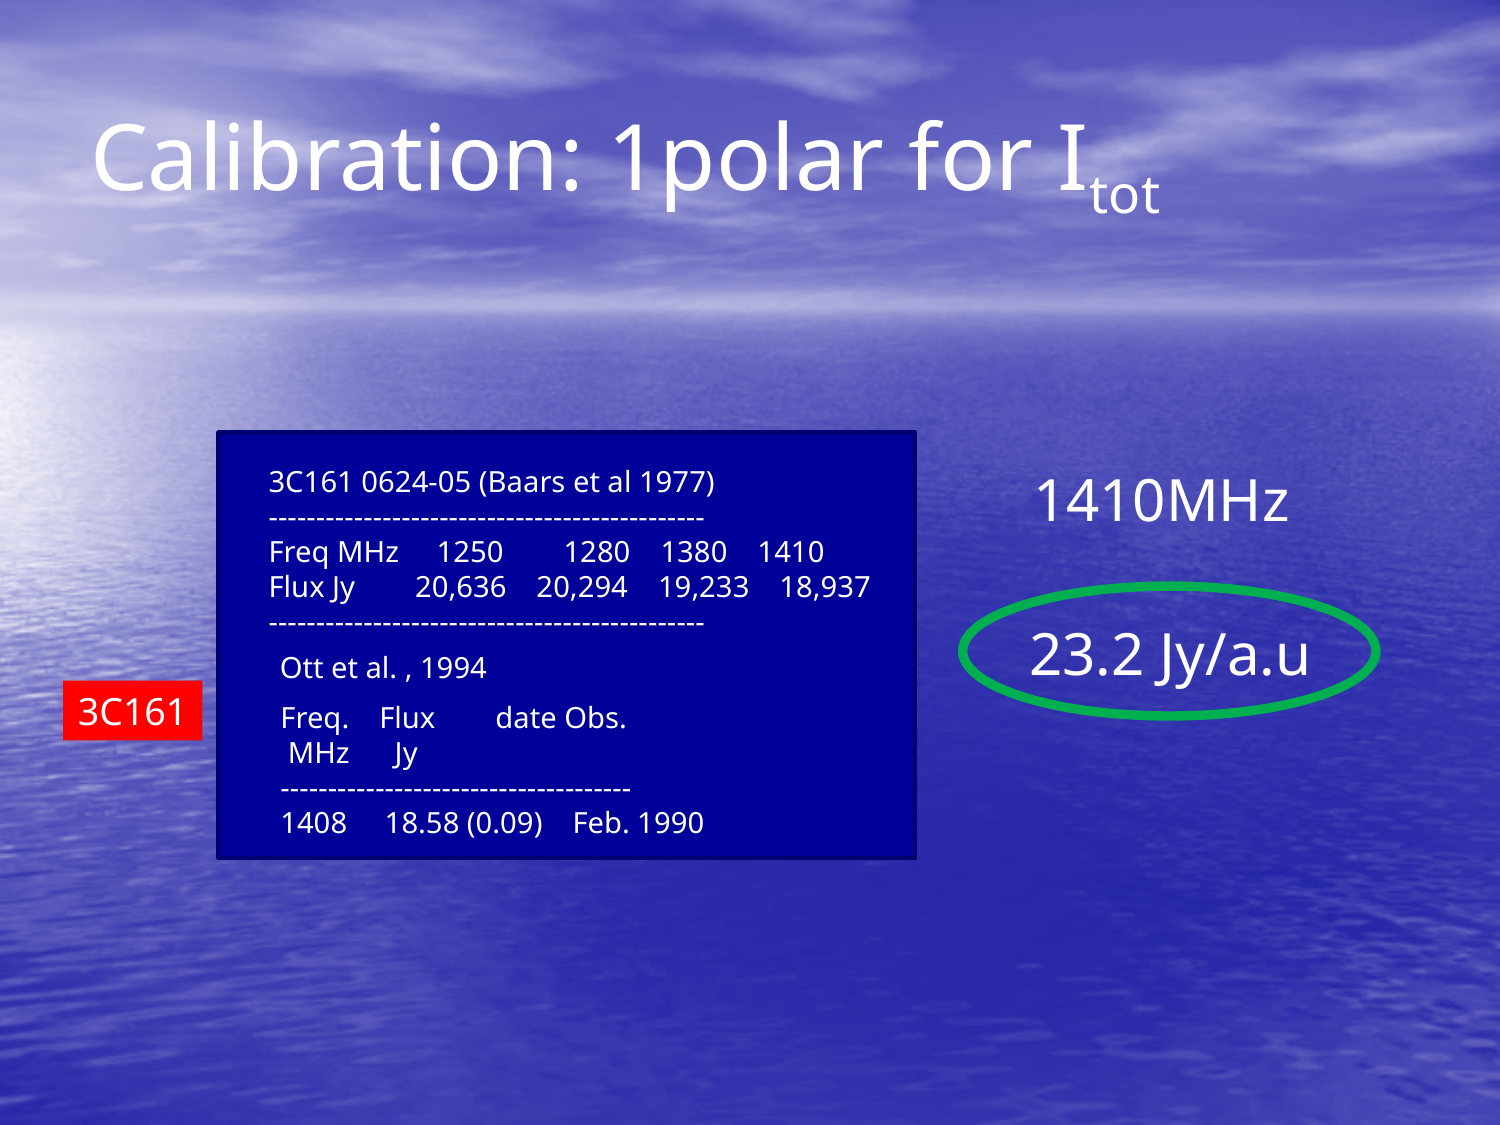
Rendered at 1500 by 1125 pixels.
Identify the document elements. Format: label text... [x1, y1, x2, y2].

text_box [64, 432, 1377, 859]
title Calibration: 1polar for Itot [74, 47, 1426, 276]
